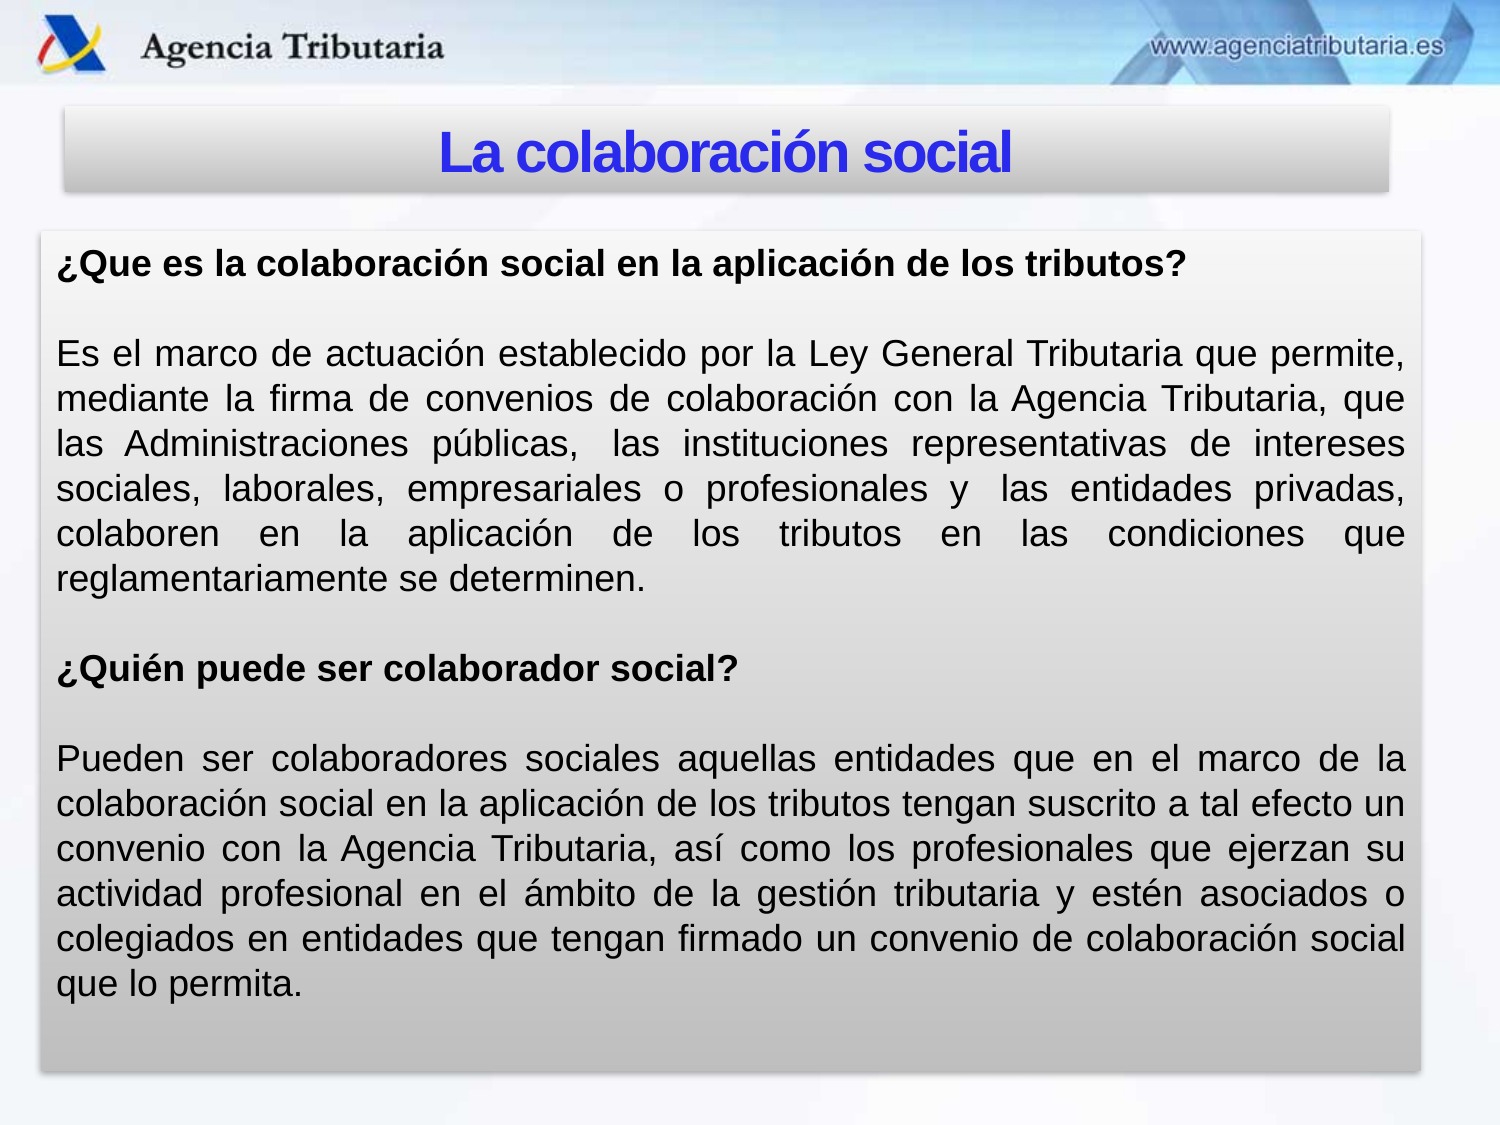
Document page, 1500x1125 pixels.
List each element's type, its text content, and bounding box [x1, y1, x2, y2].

picture [0, 0, 1500, 1125]
text_box La colaboración social [64, 106, 1389, 192]
text_box ¿Que es la colaboración social en la aplicación de los tributos? Es el marco de actuación establecido por la Ley General Tributaria que permite, mediante la firma de convenios de colaboración con la Agencia Tributaria, que las Administraciones públicas, las instituciones representativas de intereses sociales, laborales, empresariales o profesionales y las entidades privadas, colaboren en la aplicación de los tributos en las condiciones que reglamentariamente se determinen. ¿Quién puede ser colaborador social? Pueden ser colaboradores sociales aquellas entidades que en el marco de la colaboración social en la aplicación de los tributos tengan suscrito a tal efecto un convenio con la Agencia Tributaria, así como los profesionales que ejerzan su actividad profesional en el ámbito de la gestión tributaria y estén asociados o colegiados en entidades que tengan firmado un convenio de colaboración social que lo permita. [41, 231, 1421, 1071]
